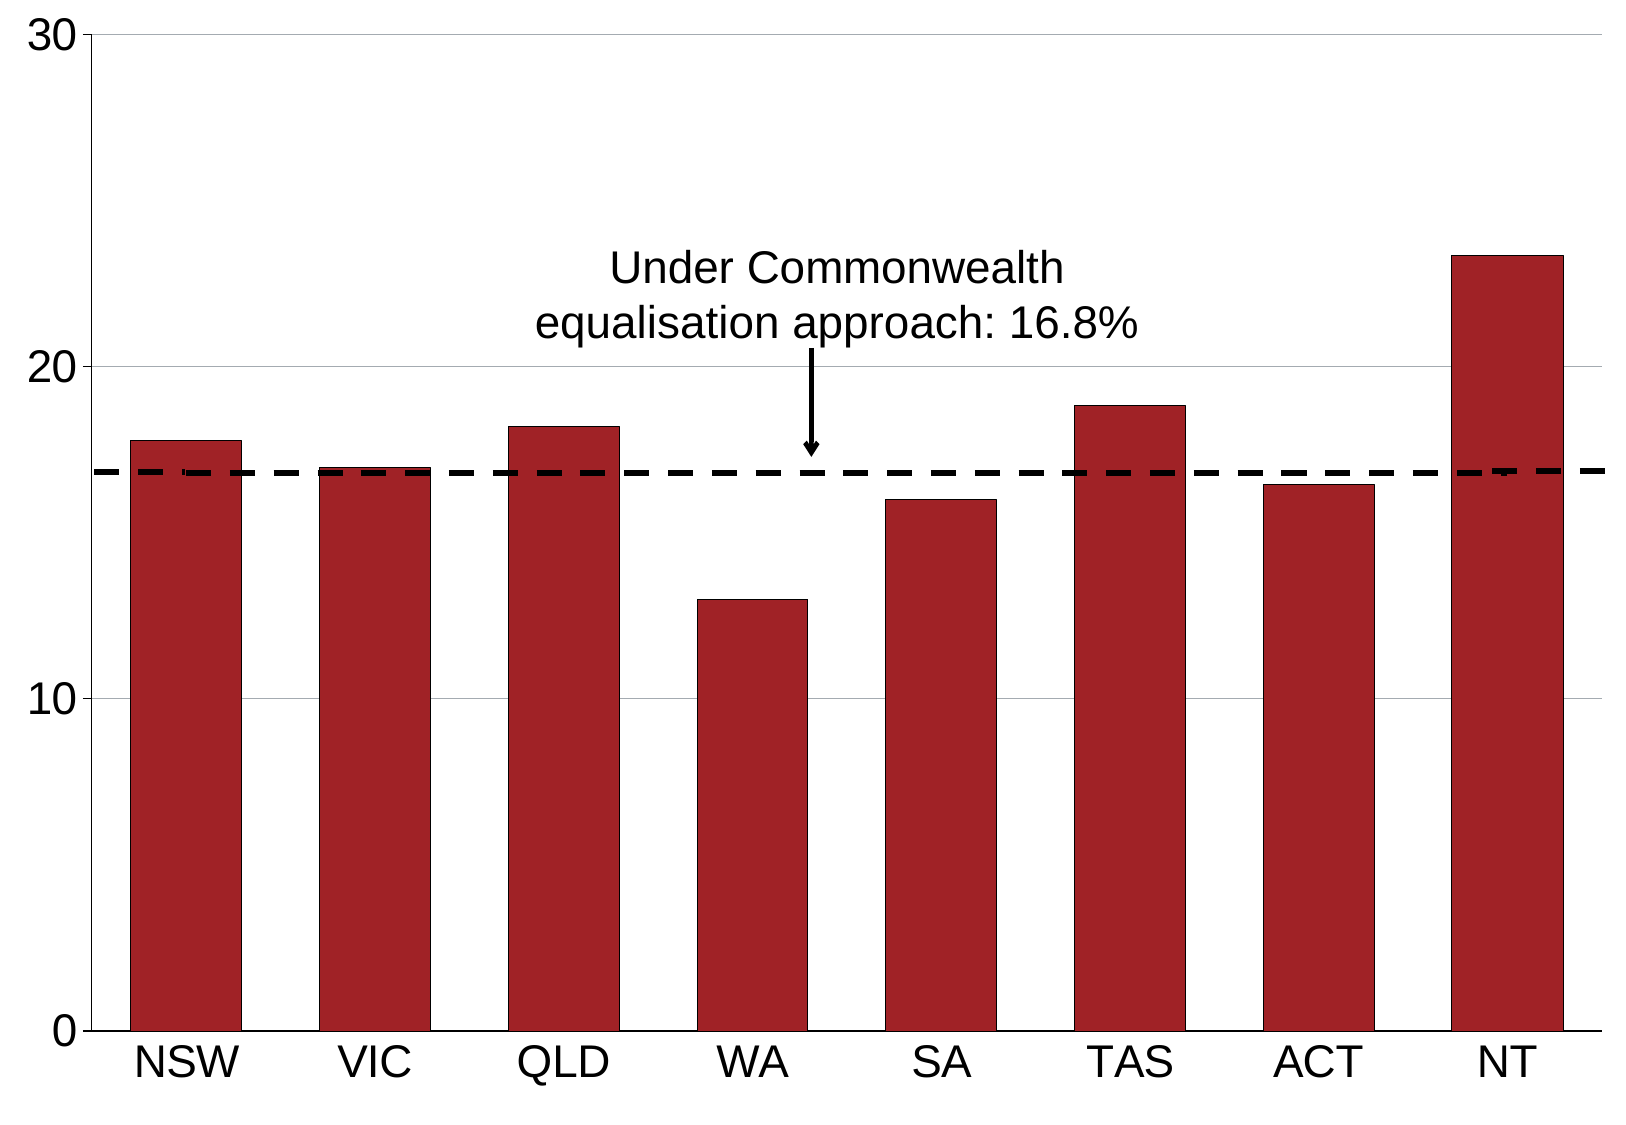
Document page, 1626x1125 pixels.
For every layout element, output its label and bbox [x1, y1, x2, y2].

text_box [0, 0, 1625, 1124]
